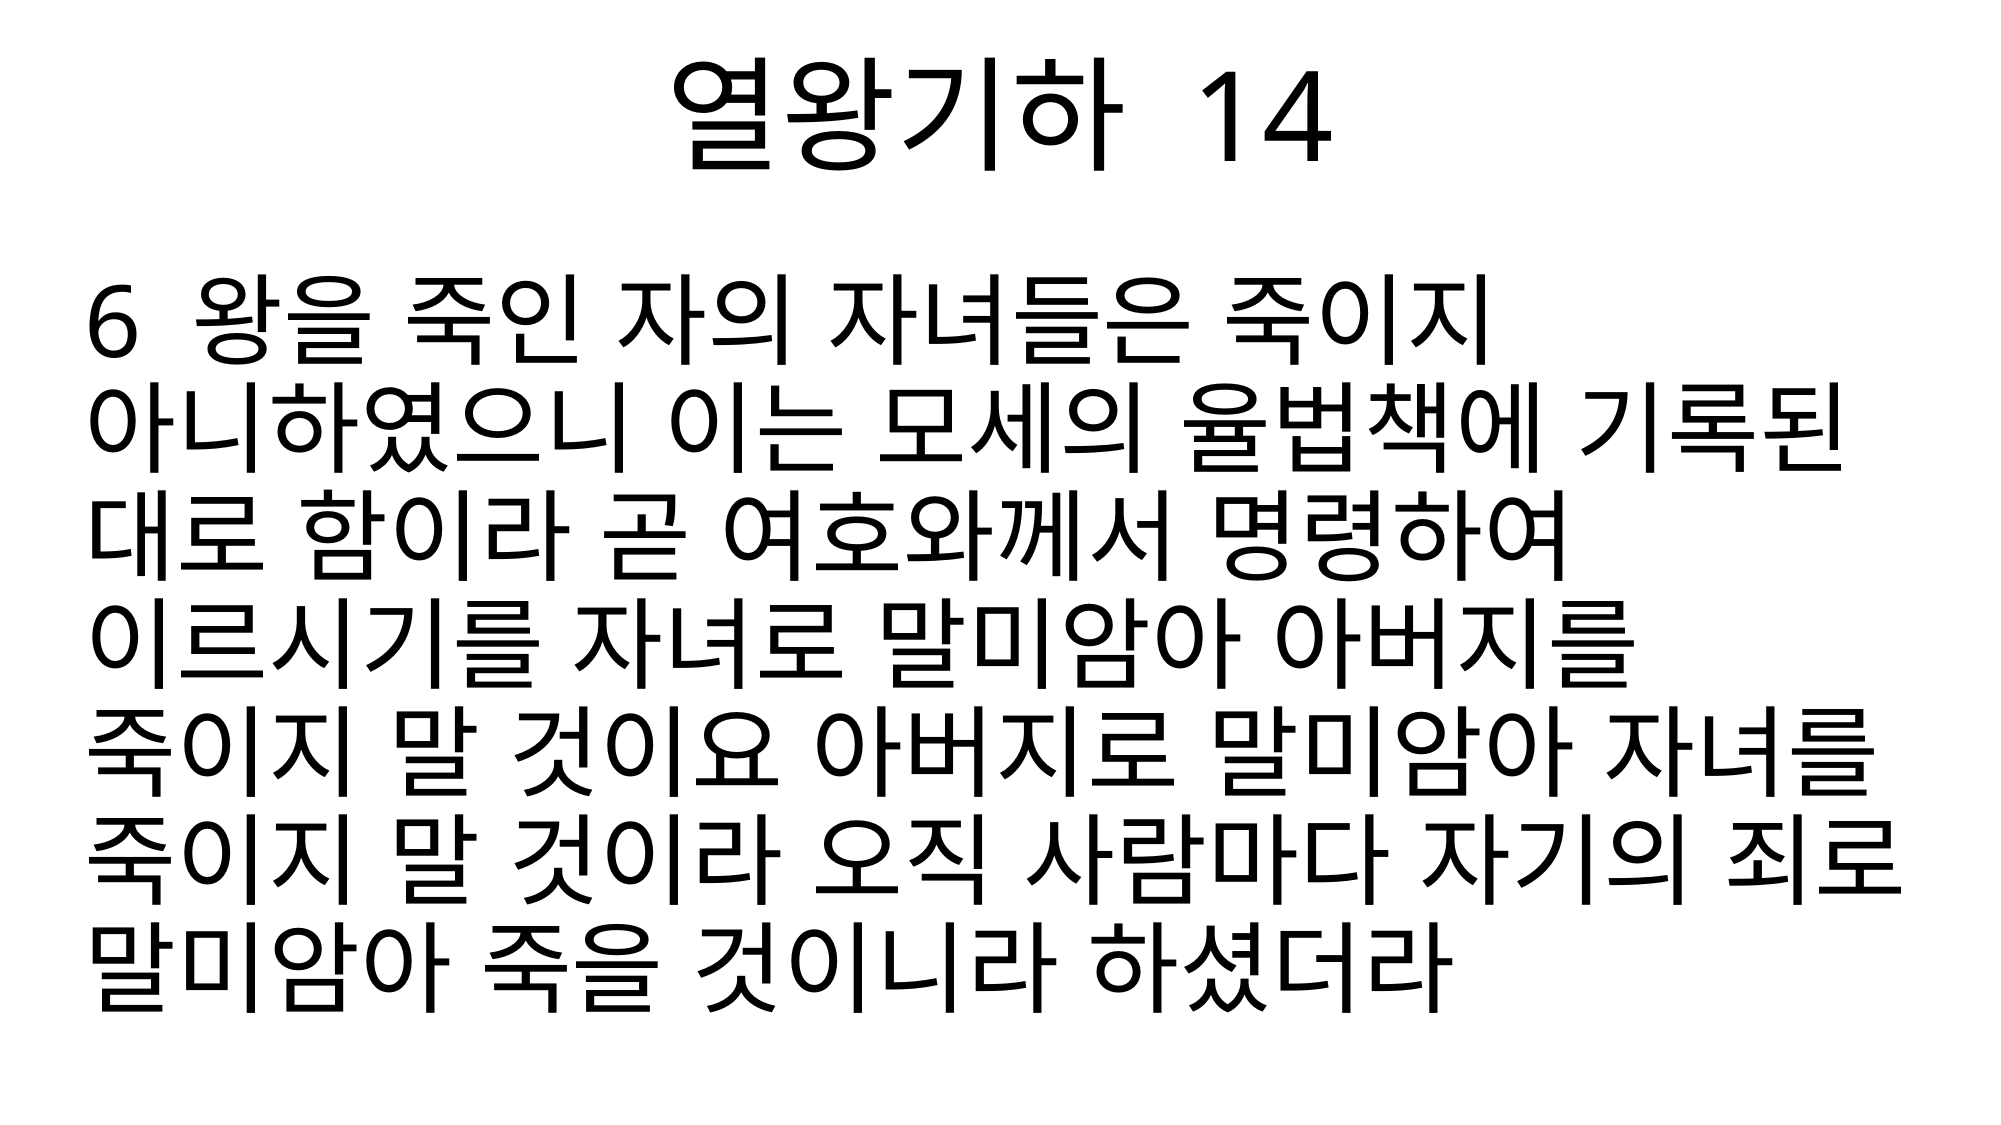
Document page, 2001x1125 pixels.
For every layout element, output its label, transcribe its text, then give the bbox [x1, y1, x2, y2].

footer 열왕기하 14 [0, 32, 2000, 192]
list 6 왕을 죽인 자의 자녀들은 죽이지 아니하였으니 이는 모세의 율법책에 기록된 대로 함이라 곧 여호와께서 명령하여 이르시기를 자녀로 말미암아 아버지를 죽이지 말 것이요 아버지로 말미암아 자녀를 죽이지 말 것이라 오직 사람마다 자기의 죄로 말미암아 죽을 것이니라 하셨더라 [69, 263, 1953, 423]
picture [0, 0, 2001, 1125]
